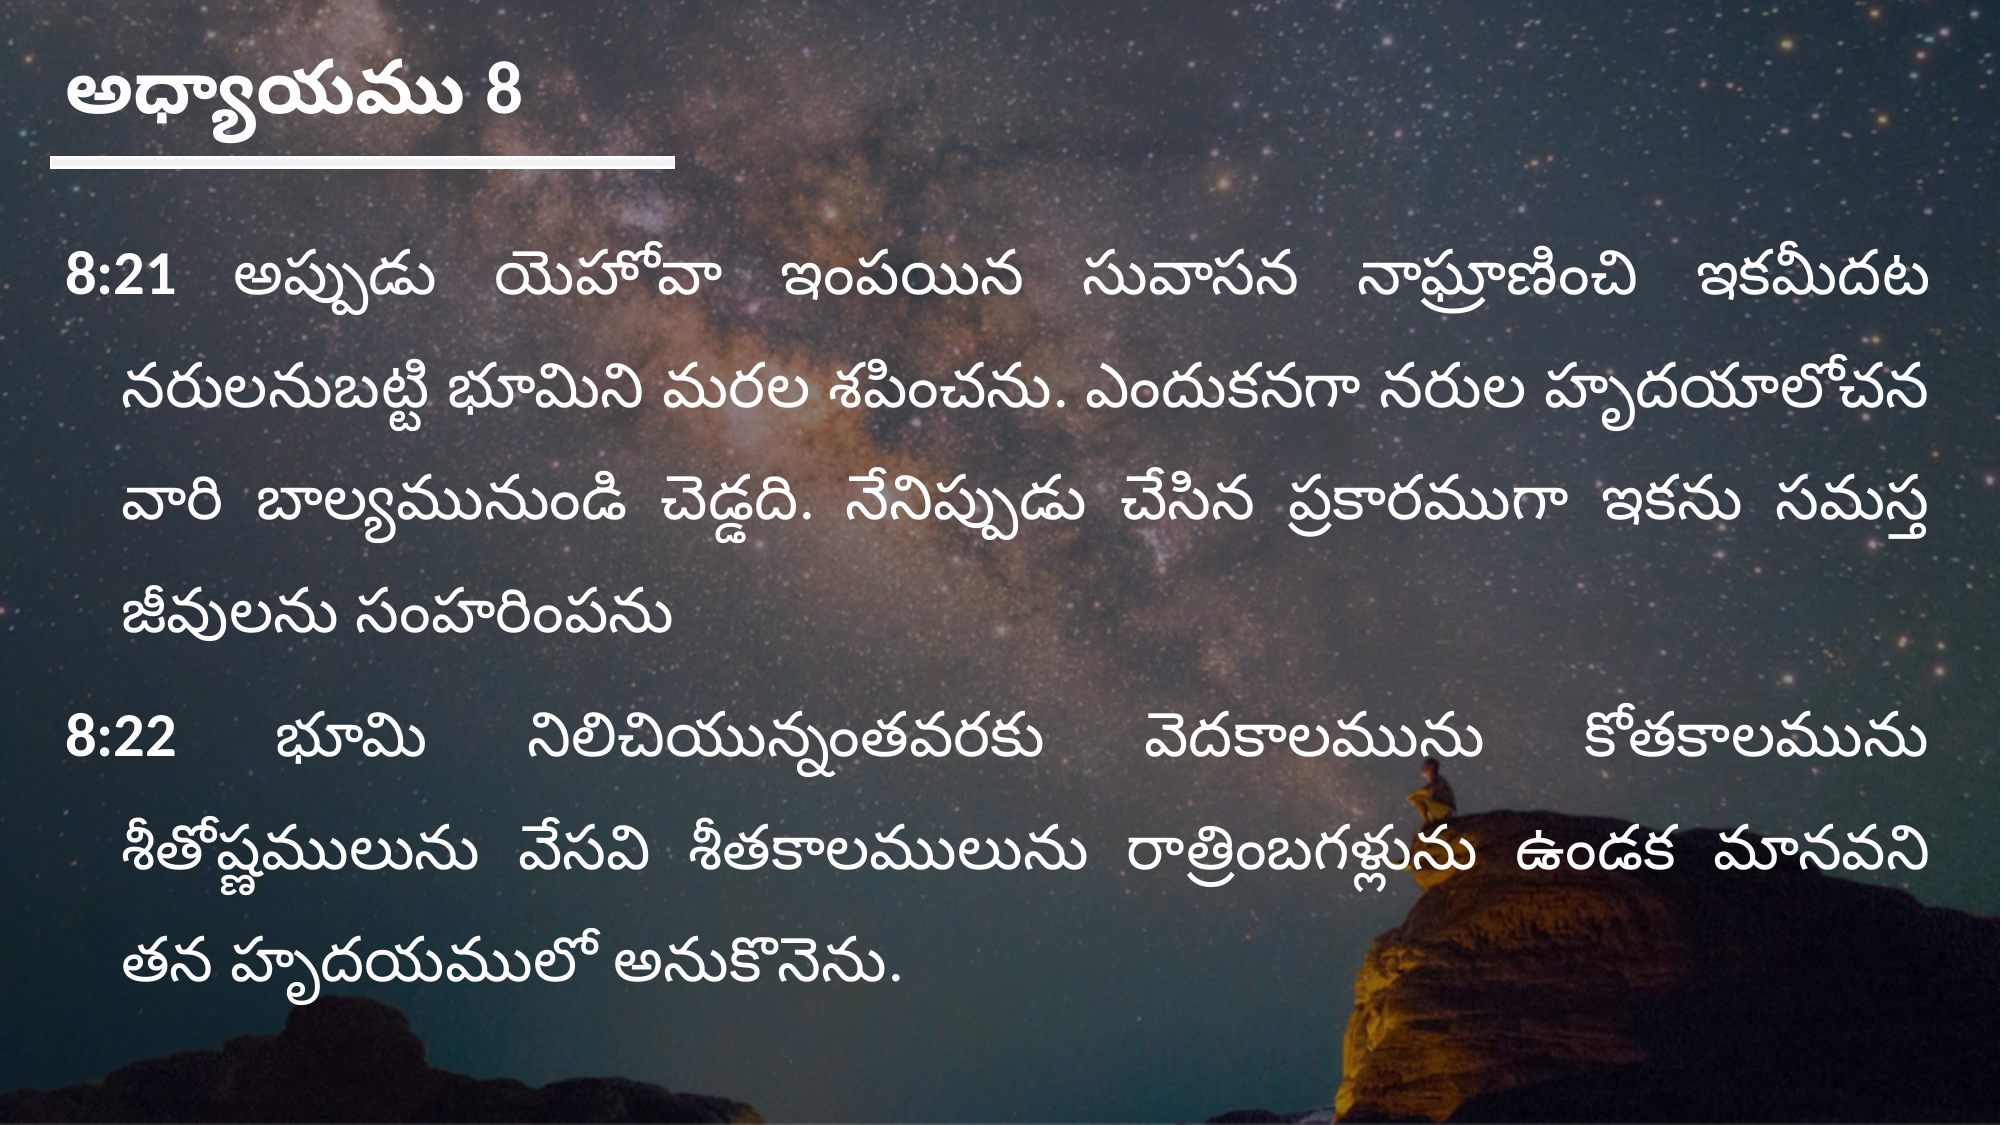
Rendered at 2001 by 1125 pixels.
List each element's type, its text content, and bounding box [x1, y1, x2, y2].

list 8:21 అప్పుడు యెహోవా ఇంపయిన సువాసన నాఘ్రాణించి ఇకమీదట నరులనుబట్టి భూమిని మరల శపించను. ఎందుకనగా నరుల హృదయాలోచన వారి బాల్యమునుండి చెడ్డది. నేనిప్పుడు చేసిన ప్రకారముగా ఇకను సమస్త జీవులను సంహరింపను 8:22 భూమి నిలిచియున్నంతవరకు వెదకాలమును కోతకాలమును శీతోష్ణములును వేసవి శీతకాలములును రాత్రింబగళ్లును ఉండక మానవని తన హృదయములో అనుకొనెను. [50, 187, 1946, 1063]
title అధ్యాయము 8 [50, 0, 1925, 167]
picture [0, 0, 2000, 1125]
